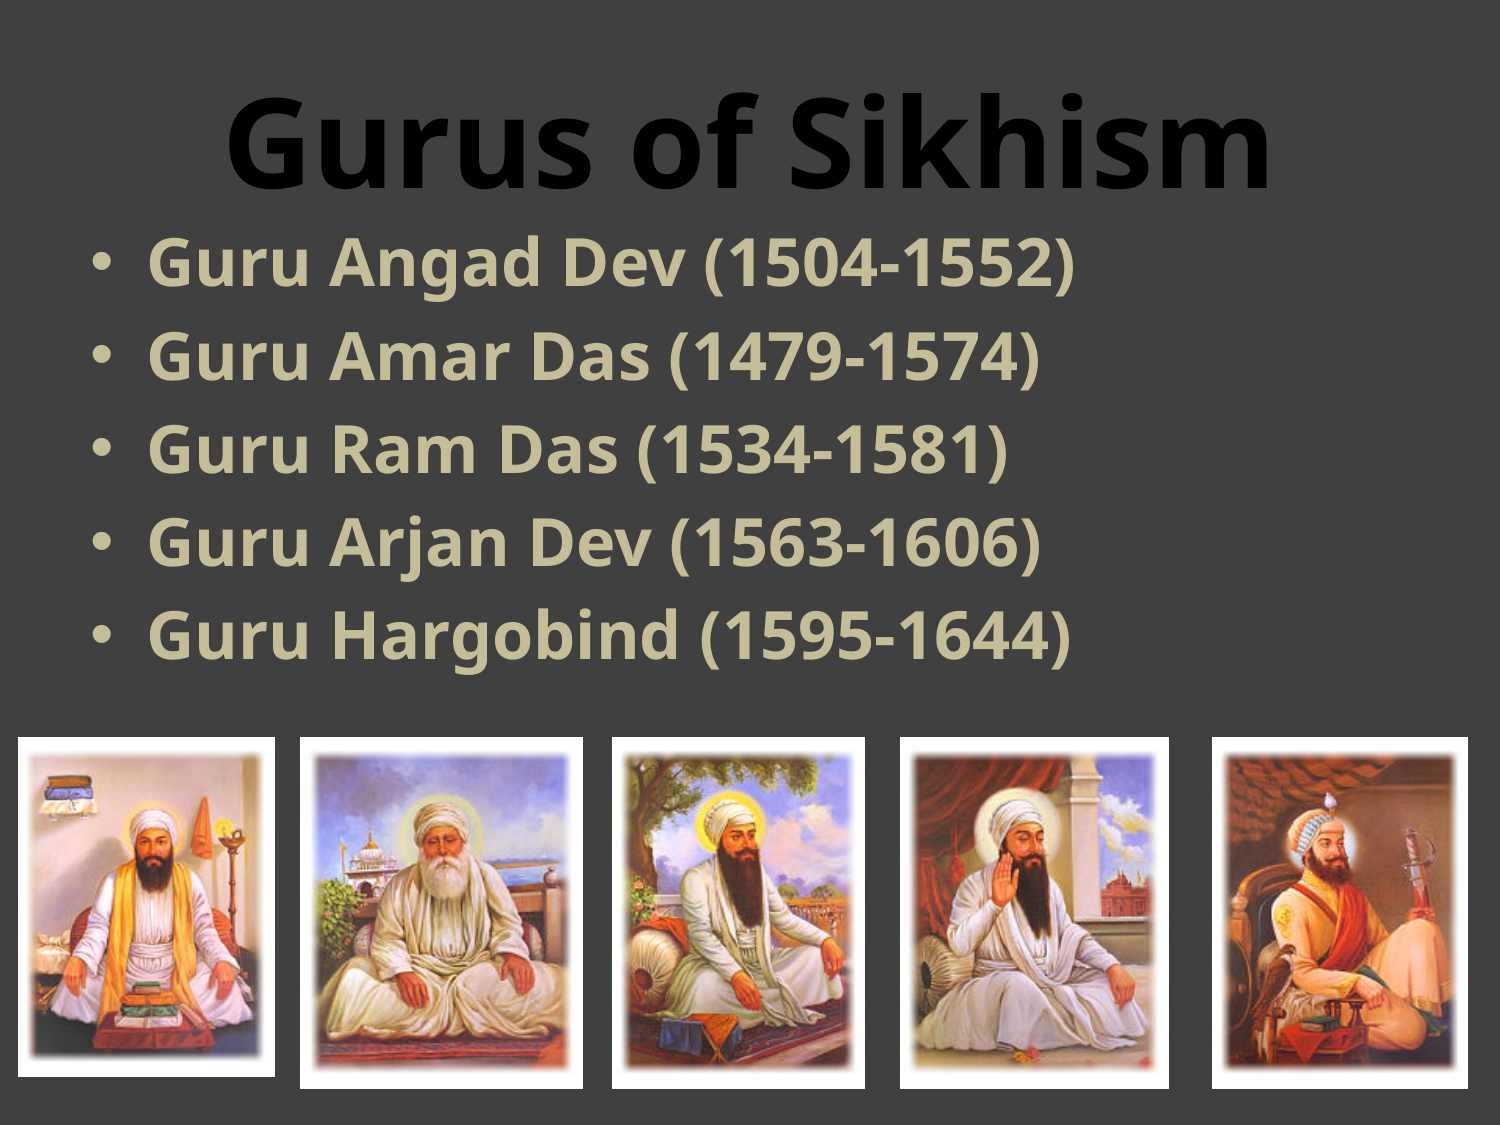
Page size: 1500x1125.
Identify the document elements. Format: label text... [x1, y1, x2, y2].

list Guru Angad Dev (1504-1552) Guru Amar Das (1479-1574) Guru Ram Das (1534-1581) Guru Arjan Dev (1563-1606) Guru Hargobind (1595-1644) [75, 212, 1425, 955]
title Gurus of Sikhism [75, 45, 1425, 212]
picture [299, 737, 584, 1090]
picture [899, 737, 1169, 1090]
picture [1212, 737, 1468, 1090]
picture [18, 737, 276, 1077]
picture [612, 737, 865, 1090]
